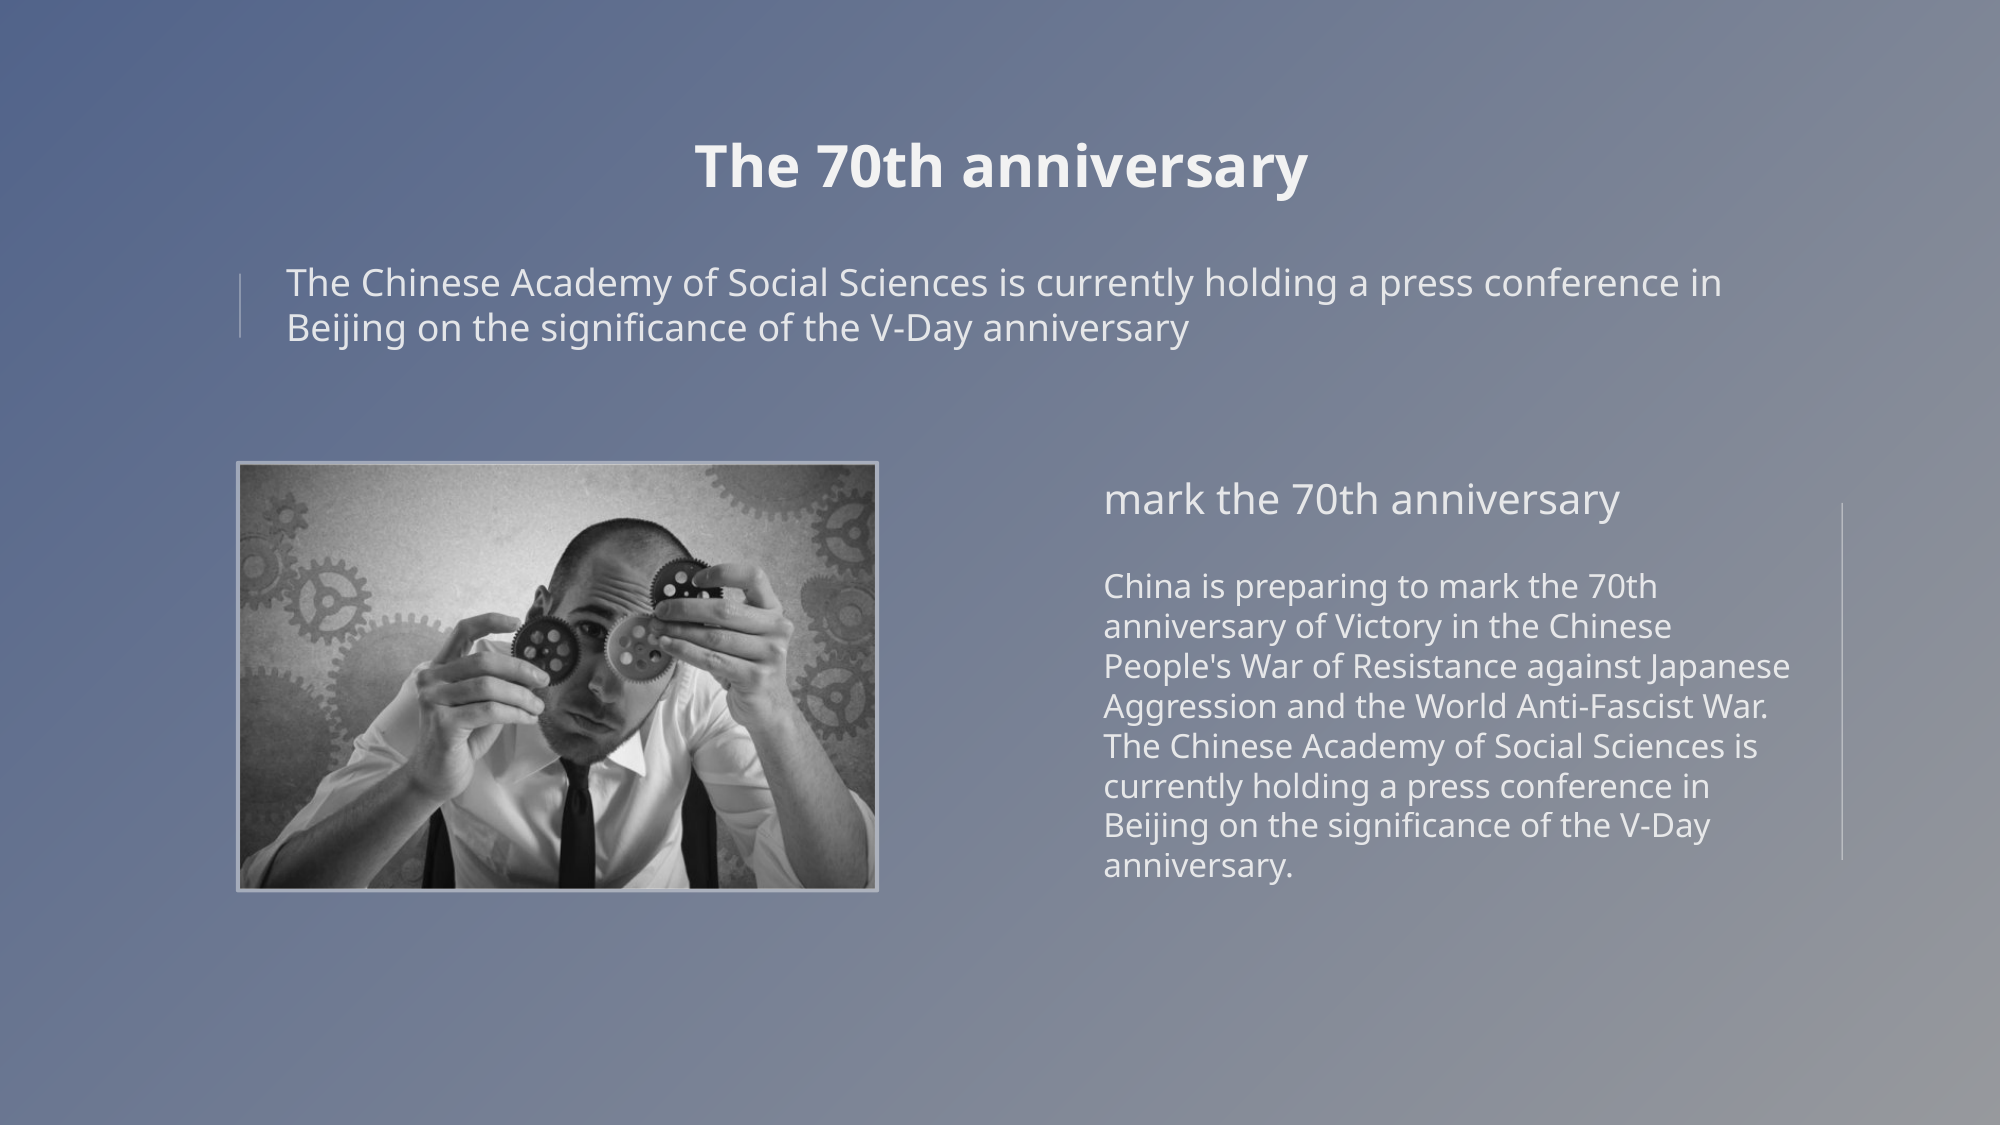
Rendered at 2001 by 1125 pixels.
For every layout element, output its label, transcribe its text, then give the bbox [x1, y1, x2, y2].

text_box mark the 70th anniversary [1088, 464, 1650, 530]
text_box The 70th anniversary [679, 121, 1340, 206]
text_box China is preparing to mark the 70th anniversary of Victory in the Chinese People's War of Resistance against Japanese Aggression and the World Anti-Fascist War. The Chinese Academy of Social Sciences is currently holding a press conference in Beijing on the significance of the V-Day anniversary. [1088, 557, 1810, 892]
text_box The Chinese Academy of Social Sciences is currently holding a press conference in Beijing on the significance of the V-Day anniversary [271, 251, 1810, 357]
picture [239, 464, 875, 889]
